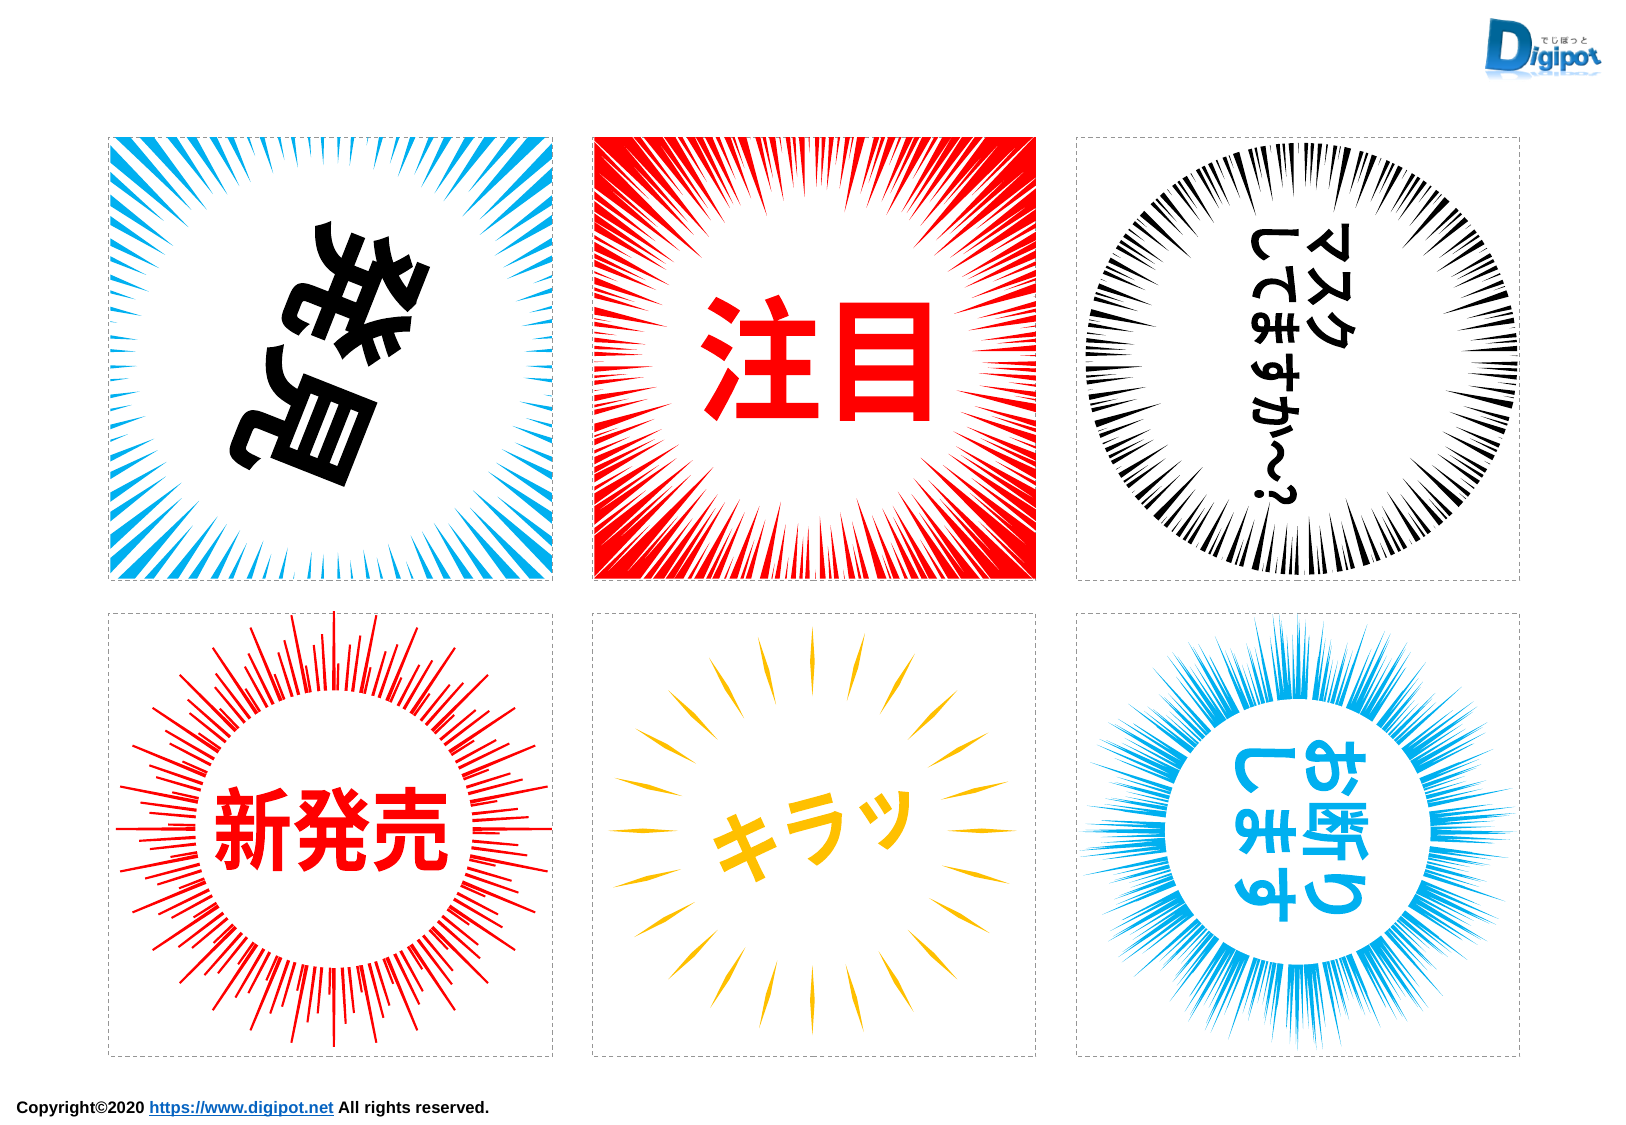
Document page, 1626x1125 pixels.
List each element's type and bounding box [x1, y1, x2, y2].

text_box [1409, 456, 1472, 509]
text_box [1497, 381, 1518, 387]
text_box [807, 136, 811, 154]
text_box [386, 543, 403, 580]
text_box [109, 272, 150, 293]
text_box [494, 213, 553, 257]
text_box [593, 330, 617, 337]
text_box [319, 553, 326, 580]
text_box [1460, 331, 1519, 353]
text_box [495, 461, 553, 505]
text_box [372, 136, 385, 171]
text_box [878, 653, 916, 716]
text_box [305, 551, 313, 580]
text_box [593, 136, 768, 291]
text_box [633, 901, 696, 939]
text_box [277, 547, 289, 580]
text_box [375, 557, 385, 580]
text_box [722, 505, 767, 580]
text_box [1085, 373, 1134, 386]
text_box [433, 136, 477, 194]
text_box [365, 136, 370, 146]
text_box [512, 424, 553, 445]
text_box [1442, 278, 1510, 315]
text_box [319, 136, 326, 166]
text_box [1221, 150, 1258, 217]
text_box [1250, 501, 1276, 574]
text_box [593, 336, 646, 358]
text_box [109, 334, 138, 341]
text_box [531, 334, 553, 341]
text_box [525, 364, 553, 370]
text_box [753, 136, 785, 202]
text_box [405, 560, 416, 580]
text_box [1169, 493, 1216, 546]
text_box [906, 929, 959, 981]
text_box [1323, 142, 1330, 166]
text_box [978, 360, 1037, 388]
text_box [506, 253, 553, 280]
text_box [109, 449, 159, 482]
text_box [813, 136, 842, 191]
text_box [667, 929, 719, 981]
text_box [784, 136, 806, 198]
text_box [708, 657, 746, 719]
text_box [112, 136, 193, 211]
text_box [1422, 206, 1473, 257]
text_box [667, 689, 719, 741]
text_box [109, 142, 190, 228]
text_box [1130, 459, 1183, 512]
text_box [479, 165, 553, 236]
text_box [494, 193, 553, 242]
text_box [1303, 141, 1324, 191]
text_box [845, 632, 866, 702]
text_box [1457, 304, 1516, 332]
text_box [1348, 149, 1383, 209]
text_box [612, 868, 682, 889]
text_box [1344, 497, 1382, 568]
text_box [245, 136, 257, 157]
text_box [809, 965, 816, 1036]
text_box [758, 501, 787, 580]
text_box [114, 500, 200, 580]
text_box [1114, 443, 1169, 490]
text_box [593, 365, 653, 387]
text_box [515, 286, 553, 303]
text_box [593, 385, 658, 417]
text_box [1268, 143, 1273, 154]
text_box [1085, 331, 1106, 337]
picture [1485, 18, 1602, 82]
text_box [447, 522, 496, 580]
text_box [453, 507, 523, 580]
text_box [472, 489, 553, 576]
text_box [1084, 336, 1135, 358]
text_box [607, 827, 679, 835]
text_box [109, 377, 130, 383]
text_box [1131, 209, 1192, 259]
text_box [208, 529, 242, 580]
text_box [1385, 491, 1433, 546]
text_box [971, 330, 1037, 358]
text_box [109, 254, 147, 276]
text_box [634, 727, 697, 765]
text_box [1274, 142, 1295, 198]
text_box [109, 390, 140, 400]
text_box [1194, 158, 1231, 209]
text_box [521, 317, 553, 328]
text_box [136, 136, 208, 211]
text_box [783, 522, 811, 580]
text_box [1445, 384, 1517, 410]
text_box [940, 780, 1009, 801]
text_box [839, 512, 871, 580]
text_box [593, 269, 664, 313]
text_box [109, 364, 138, 370]
text_box [469, 506, 548, 580]
text_box [207, 136, 241, 187]
text_box [1170, 171, 1215, 224]
text_box [109, 415, 146, 431]
text_box [519, 400, 553, 413]
text_box [859, 136, 1037, 315]
text_box [109, 403, 133, 413]
text_box [225, 136, 252, 183]
text_box [1327, 144, 1353, 213]
text_box [478, 140, 553, 221]
text_box [1307, 516, 1329, 576]
text_box [336, 552, 342, 580]
text_box [956, 384, 1037, 414]
text_box [1246, 144, 1274, 202]
text_box [1509, 354, 1519, 358]
text_box [1194, 498, 1235, 559]
text_box [528, 304, 553, 314]
text_box [289, 136, 299, 168]
text_box [109, 497, 183, 576]
text_box [1401, 188, 1452, 250]
text_box [164, 136, 214, 195]
text_box [927, 731, 990, 769]
text_box [1149, 187, 1199, 238]
text_box [1436, 445, 1489, 491]
text_box [109, 433, 129, 444]
text_box [1273, 557, 1279, 575]
text_box [276, 136, 286, 161]
text_box [1389, 171, 1434, 221]
text_box [1401, 477, 1454, 530]
text_box [946, 827, 1018, 835]
text_box [1151, 466, 1204, 530]
text_box [442, 136, 499, 202]
text_box [523, 376, 553, 384]
text_box [109, 213, 166, 256]
text_box [109, 347, 136, 354]
text_box [1442, 425, 1502, 466]
text_box [1369, 158, 1409, 216]
text_box [109, 437, 155, 464]
text_box [421, 530, 453, 580]
text_box [502, 235, 553, 269]
text_box [709, 946, 747, 1009]
text_box [348, 136, 356, 167]
text_box [420, 136, 454, 188]
text_box [258, 136, 275, 174]
text_box [487, 470, 553, 526]
text_box [1279, 523, 1300, 576]
text_box [818, 516, 841, 580]
text_box [756, 636, 778, 705]
text_box [593, 360, 605, 364]
text_box [1084, 365, 1143, 373]
text_box [855, 405, 1037, 580]
text_box [109, 319, 118, 324]
text_box [336, 136, 342, 164]
text_box [1450, 251, 1502, 289]
text_box [1220, 505, 1256, 569]
text_box [758, 960, 779, 1029]
text_box [1084, 360, 1094, 364]
text_box [109, 481, 183, 552]
text_box [226, 542, 248, 580]
text_box [1101, 428, 1155, 466]
text_box [260, 553, 273, 580]
text_box [109, 460, 168, 504]
text_box [1114, 227, 1165, 271]
text_box [409, 534, 435, 580]
text_box [306, 136, 313, 158]
text_box [413, 136, 436, 175]
text_box [844, 963, 865, 1033]
text_box [164, 515, 219, 580]
text_box [928, 897, 991, 935]
text_box [877, 950, 915, 1013]
text_box [109, 305, 142, 317]
text_box [593, 428, 746, 580]
text_box [184, 136, 229, 196]
text_box [244, 540, 265, 580]
text_box [396, 136, 418, 178]
text_box [514, 441, 553, 464]
text_box [1449, 405, 1511, 441]
text_box [532, 273, 553, 285]
text_box [186, 523, 228, 580]
text_box [109, 236, 160, 270]
text_box [461, 136, 549, 218]
text_box [1086, 307, 1157, 333]
text_box [543, 393, 553, 398]
text_box [809, 626, 816, 697]
text_box [388, 136, 402, 164]
text_box [1370, 505, 1409, 560]
text_box [1436, 227, 1489, 273]
text_box [291, 571, 296, 580]
text_box [1092, 277, 1153, 313]
text_box [906, 689, 959, 741]
text_box [109, 288, 136, 301]
text_box [593, 305, 668, 333]
text_box [941, 864, 1010, 885]
text_box [349, 560, 355, 580]
text_box [525, 417, 553, 429]
text_box [524, 347, 553, 354]
text_box [1093, 402, 1162, 440]
text_box [968, 299, 1037, 332]
text_box [1328, 512, 1357, 574]
text_box [838, 136, 871, 213]
text_box [1087, 385, 1147, 414]
text_box [1296, 141, 1300, 154]
text_box [109, 192, 174, 247]
text_box [109, 475, 167, 524]
text_box [593, 402, 672, 447]
text_box [1467, 360, 1519, 381]
text_box [362, 549, 372, 580]
text_box [1078, 612, 1517, 1051]
text_box [614, 776, 683, 798]
text_box [115, 611, 552, 1047]
text_box [501, 448, 553, 482]
text_box [432, 522, 476, 580]
text_box [1101, 251, 1160, 292]
